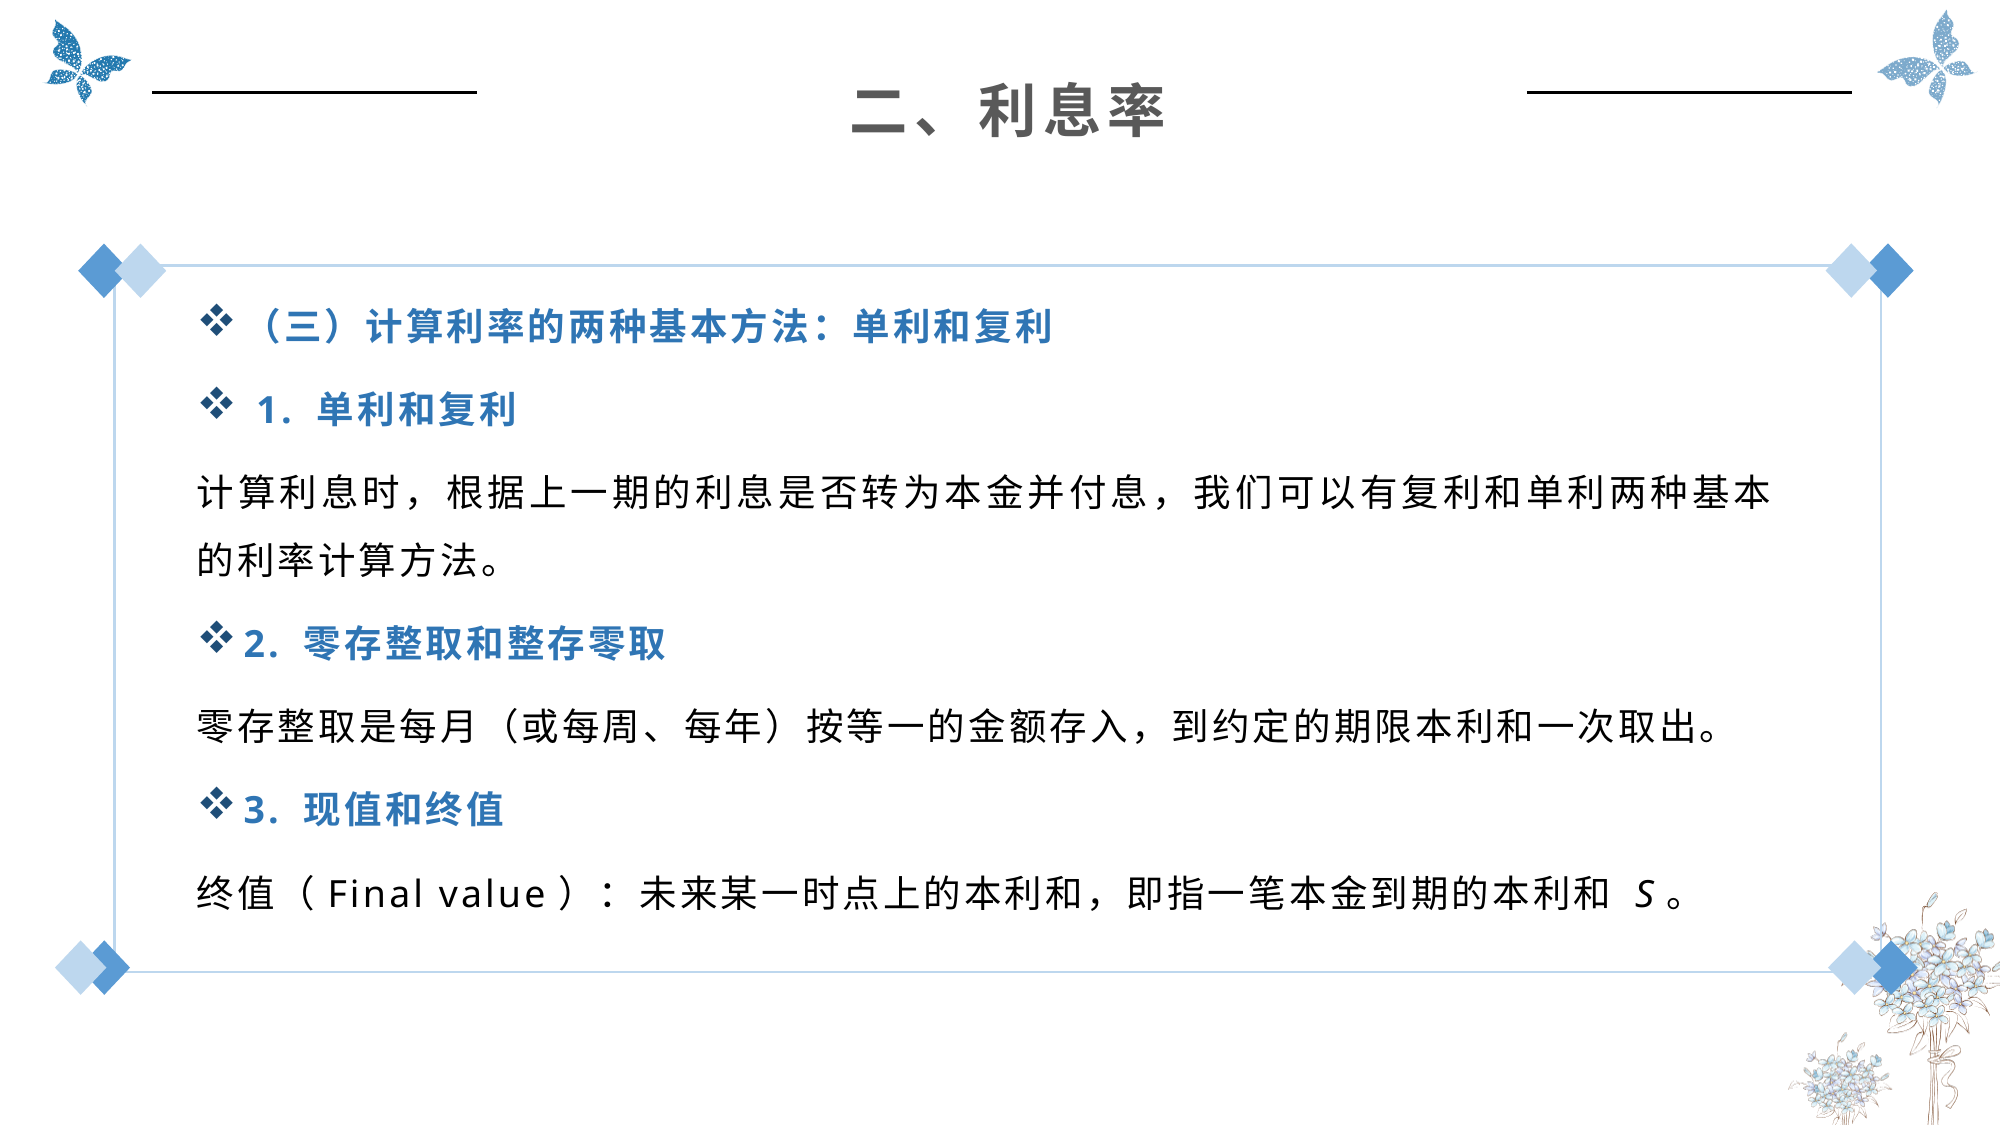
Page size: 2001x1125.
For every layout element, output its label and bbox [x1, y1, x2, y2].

text_box [54, 243, 1918, 995]
text_box [151, 66, 1852, 153]
picture [1788, 892, 2000, 1125]
